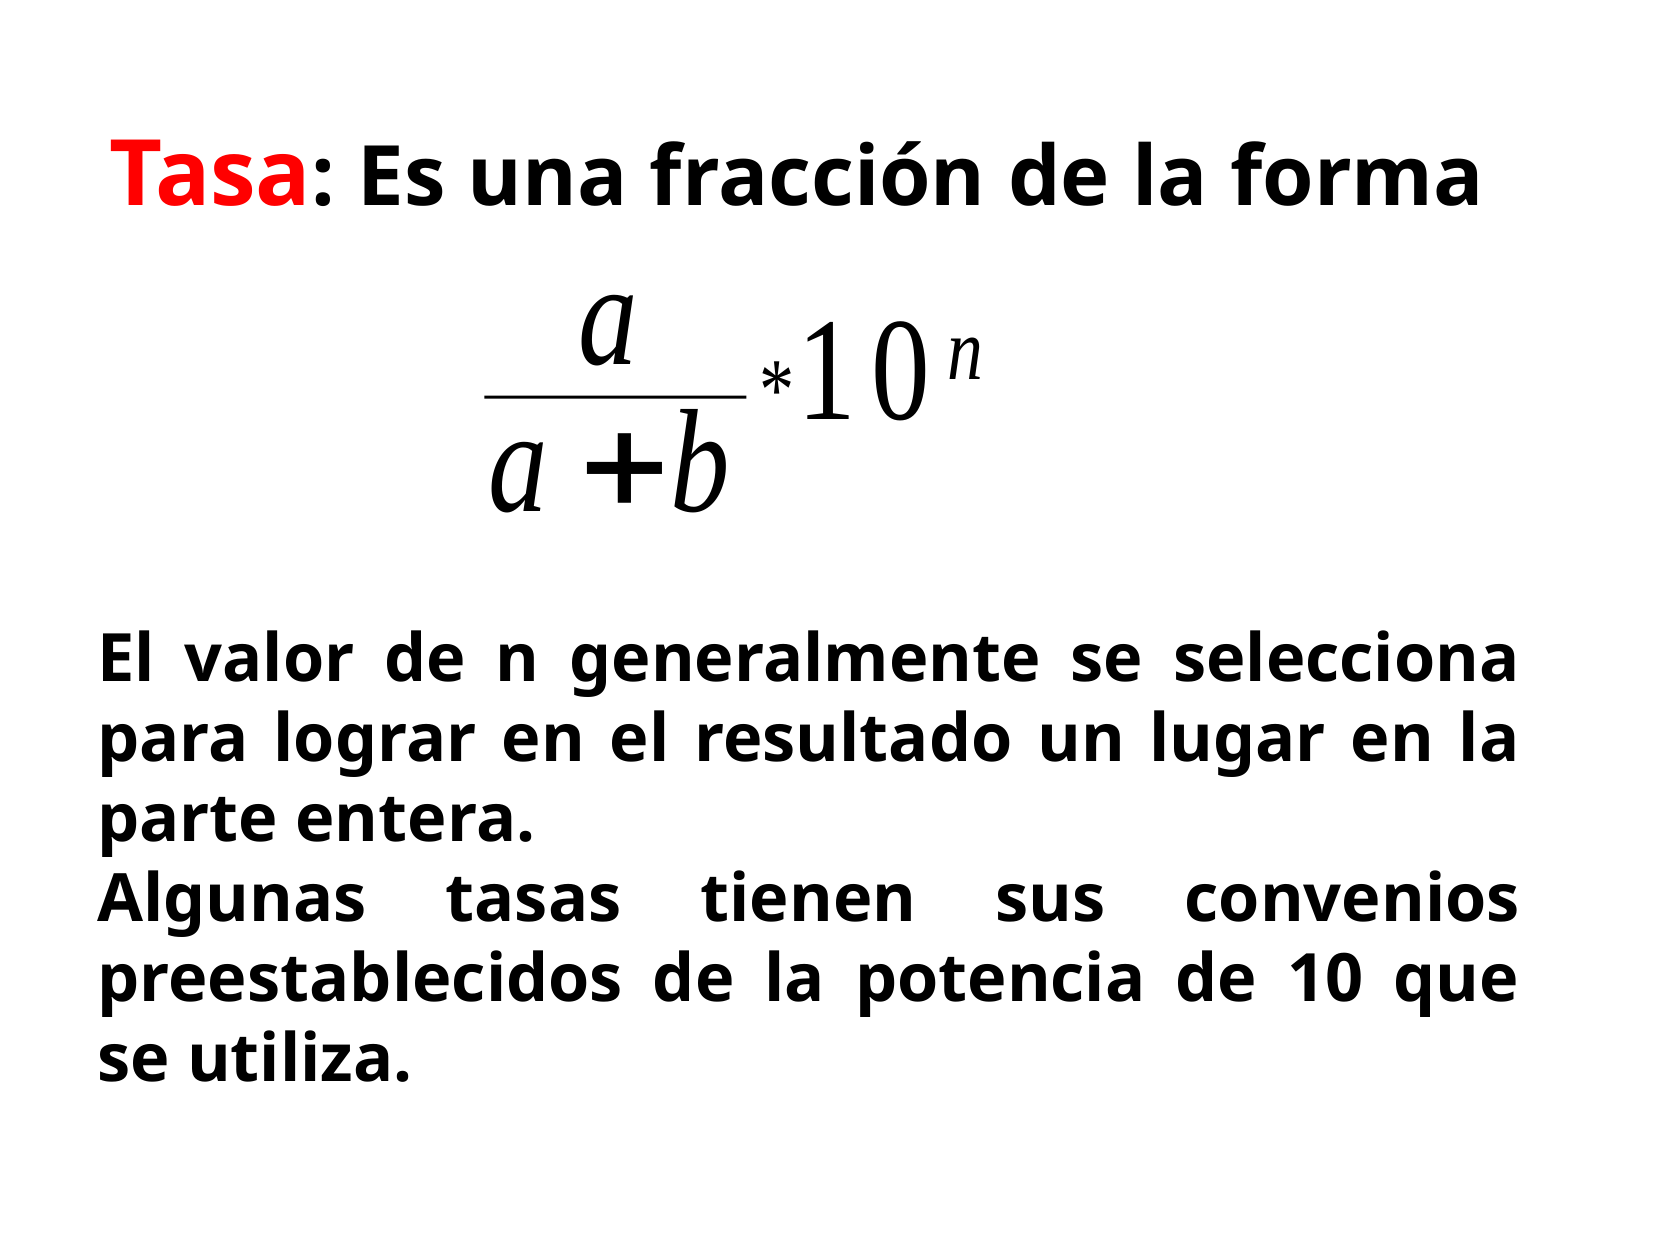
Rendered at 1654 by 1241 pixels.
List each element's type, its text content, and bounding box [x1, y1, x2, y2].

picture [472, 283, 1005, 535]
text_box El valor de n generalmente se selecciona para lograr en el resultado un lugar en la parte entera. Algunas tasas tienen sus convenios preestablecidos de la potencia de 10 que se utiliza. [82, 607, 1536, 1102]
text_box Tasa: Es una fracción de la forma [94, 106, 1500, 231]
